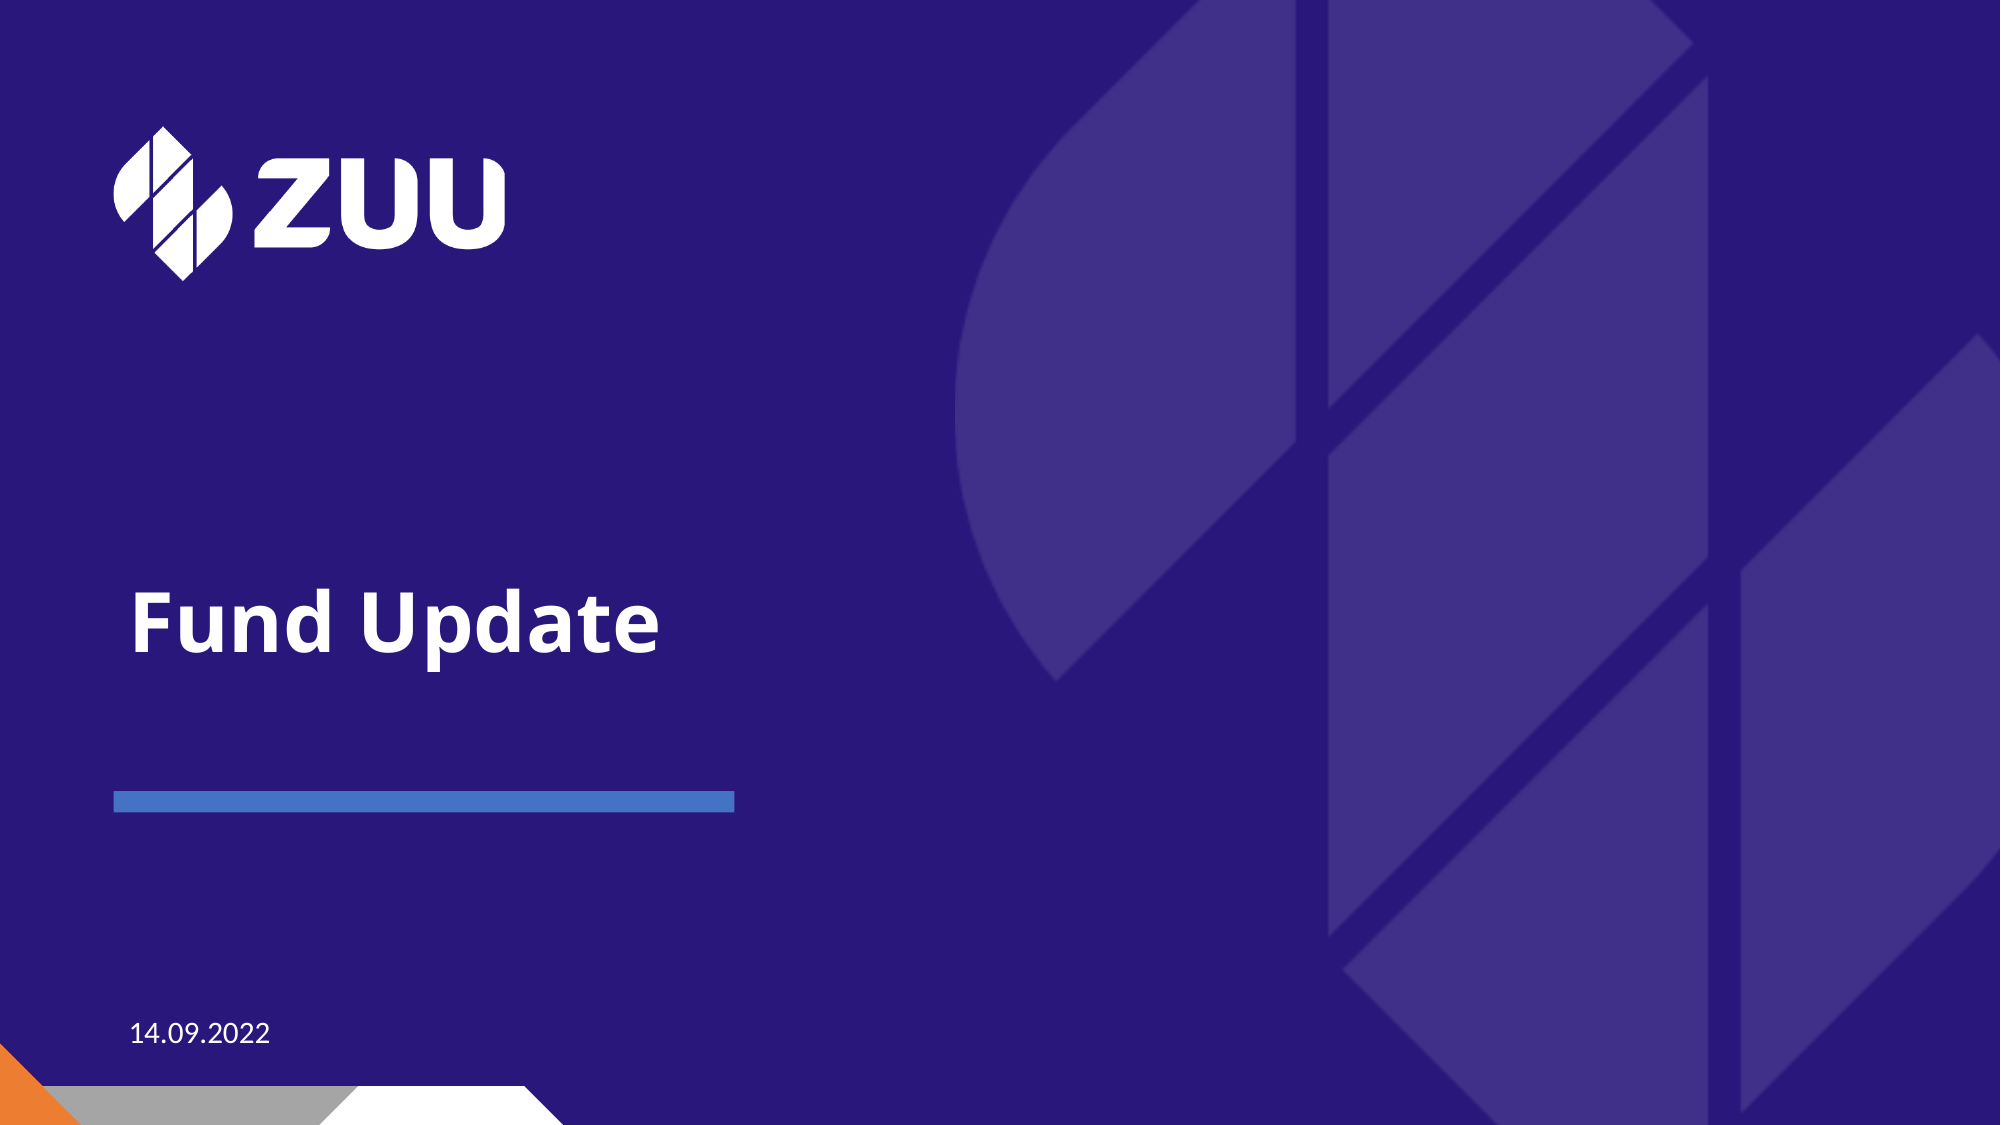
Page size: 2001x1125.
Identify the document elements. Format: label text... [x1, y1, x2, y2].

list 14.09.2022 [113, 1001, 825, 1066]
title Fund Update [113, 406, 1119, 679]
